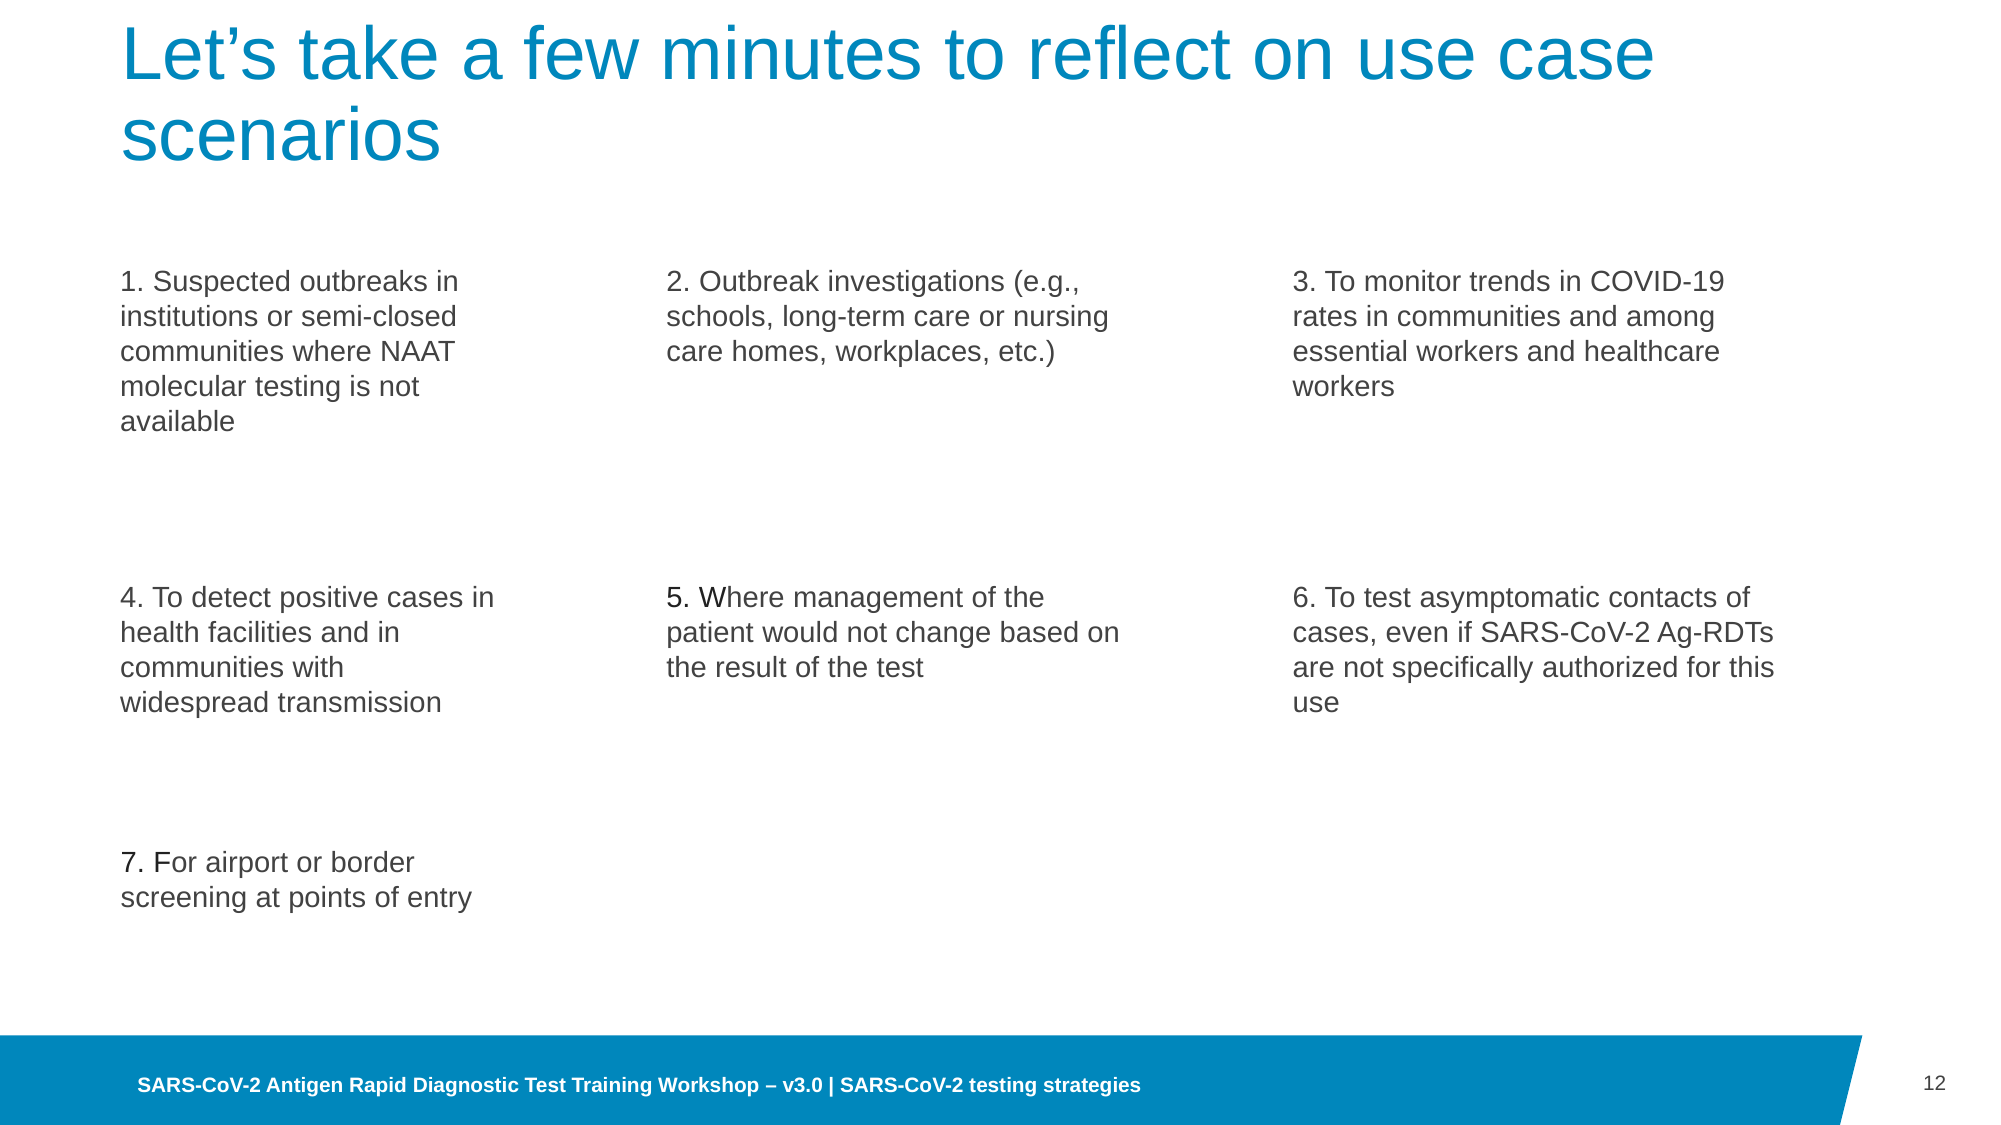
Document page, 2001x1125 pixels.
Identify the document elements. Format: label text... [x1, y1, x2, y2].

text_box 4. To detect positive cases in health facilities and in communities with widespread transmission​​ [105, 571, 556, 726]
text_box 6. To test asymptomatic contacts of cases, even if SARS-CoV-2 Ag-RDTs are not specifically authorized for this use [1277, 571, 1808, 726]
text_box 5. Where management of the patient would not change based on the result of the test ​ [651, 571, 1148, 691]
text_box [120, 537, 1432, 832]
text_box 2. Outbreak investigations (e.g., schools, long-term care or nursing care homes, workplaces, etc.)​​ [651, 254, 1197, 375]
text_box 1. Suspected outbreaks in institutions or semi-closed communities where NAAT molecular testing is not available ​ [105, 254, 561, 445]
text_box 3. To monitor trends in COVID-19 rates in communities and among essential workers and healthcare workers ​ [1277, 254, 1812, 410]
text_box 7. For airport or border screening at points of entry [105, 835, 556, 921]
footer SARS-CoV-2 Antigen Rapid Diagnostic Test Training Workshop – v3.0 | SARS-CoV-2 testing strategies [137, 1042, 1338, 1125]
title Let’s take a few minutes to reflect on use case scenarios [121, 22, 1846, 177]
slide_number 12 [1862, 1035, 1947, 1125]
